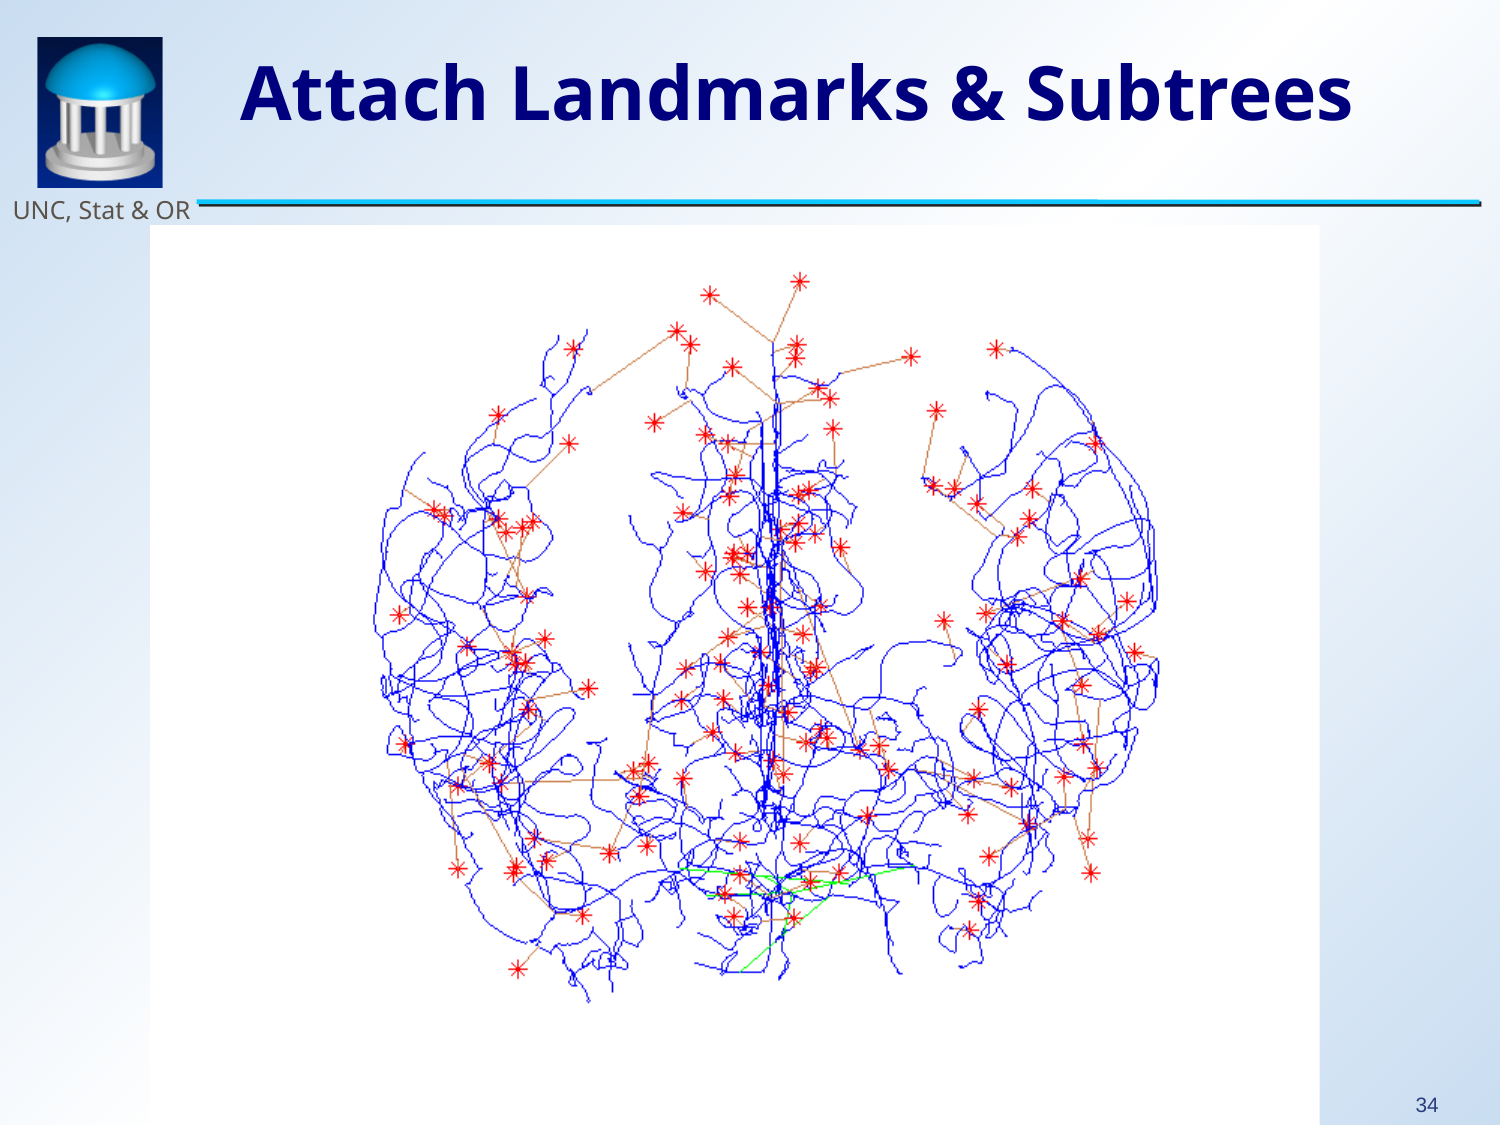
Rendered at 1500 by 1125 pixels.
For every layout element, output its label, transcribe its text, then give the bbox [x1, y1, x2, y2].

title Attach Landmarks & Subtrees [224, 24, 1398, 156]
picture [149, 224, 1320, 1125]
